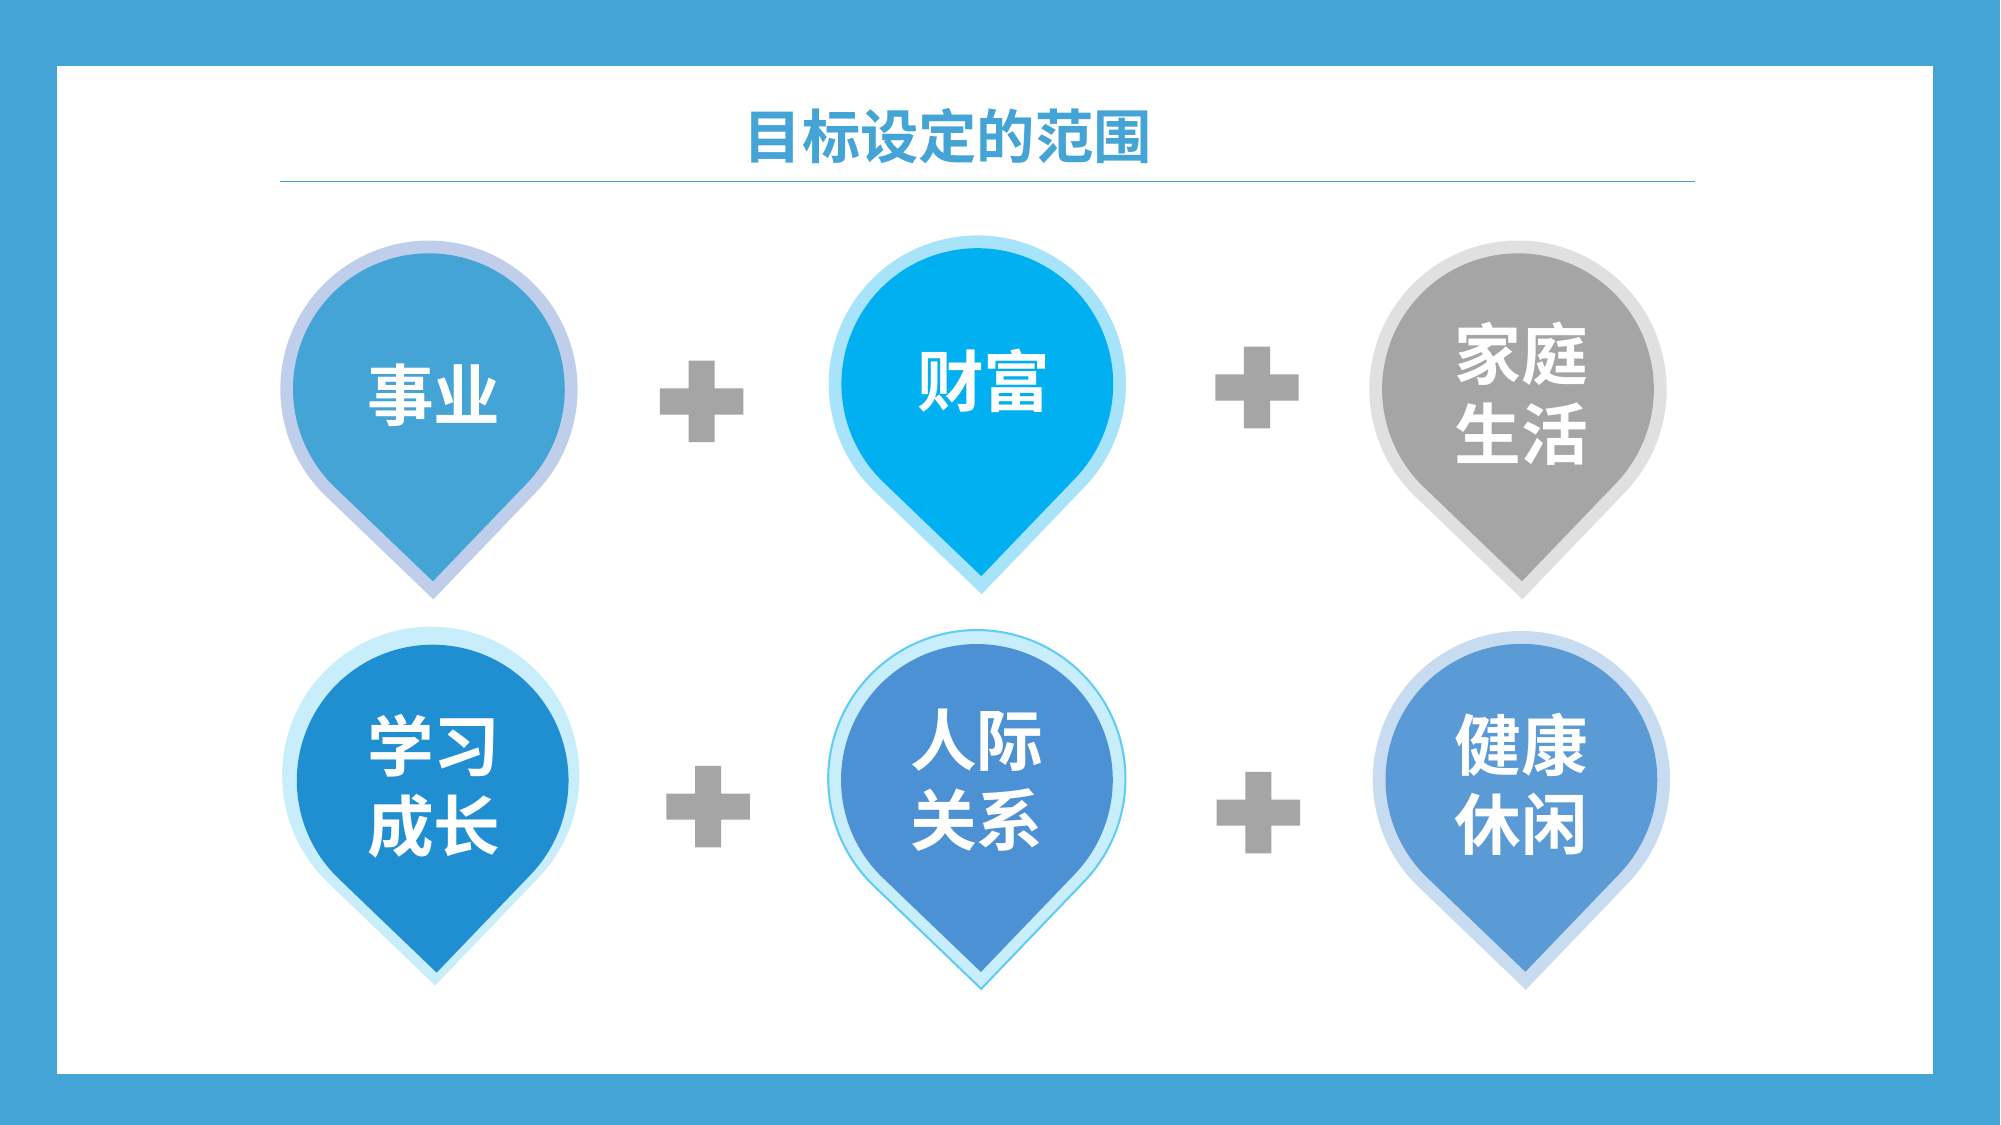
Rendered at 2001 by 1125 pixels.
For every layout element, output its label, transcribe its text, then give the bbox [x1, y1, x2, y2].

text_box [1214, 346, 1300, 429]
text_box [659, 360, 744, 443]
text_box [280, 240, 578, 538]
text_box 目标设定的范围 [729, 93, 1246, 178]
text_box [1216, 771, 1301, 854]
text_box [828, 235, 1126, 533]
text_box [828, 629, 1126, 928]
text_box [1372, 630, 1670, 929]
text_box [1369, 240, 1667, 538]
text_box [665, 765, 751, 848]
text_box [282, 626, 580, 924]
